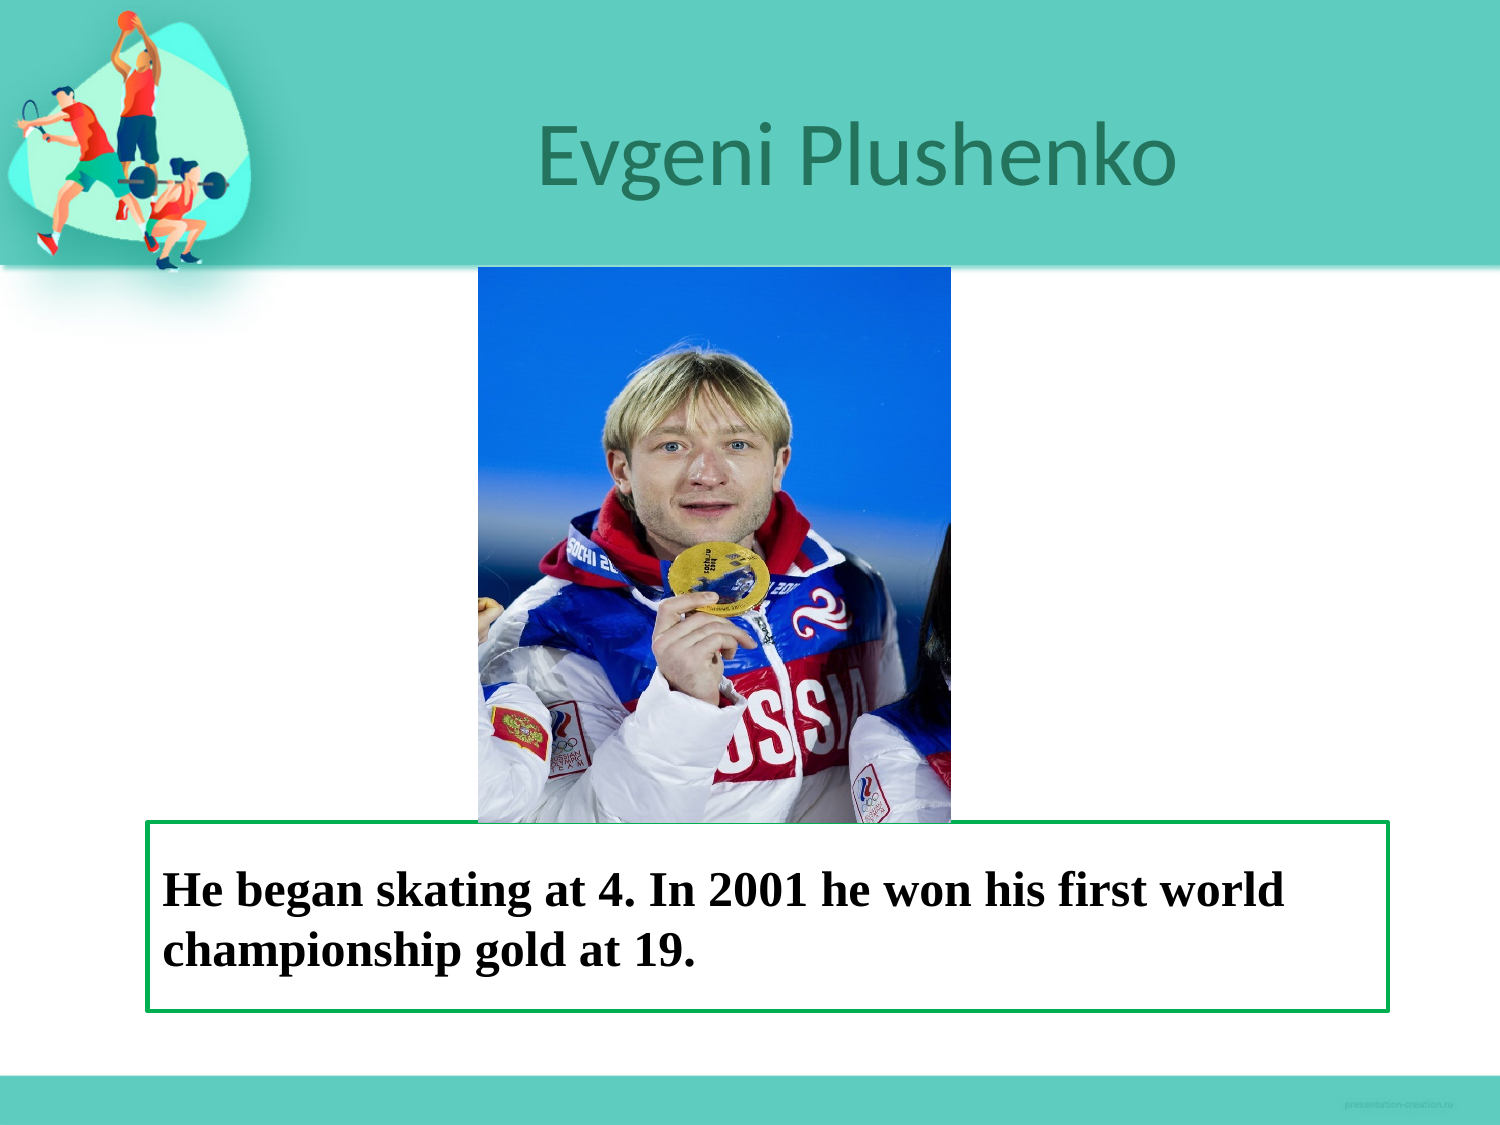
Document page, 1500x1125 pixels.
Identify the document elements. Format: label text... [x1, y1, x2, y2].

title Evgeni Plushenko [242, 54, 1475, 244]
text_box He began skating at 4. In 2001 he won his first world championship gold at 19. [145, 820, 1390, 1013]
picture [0, 0, 1500, 1125]
